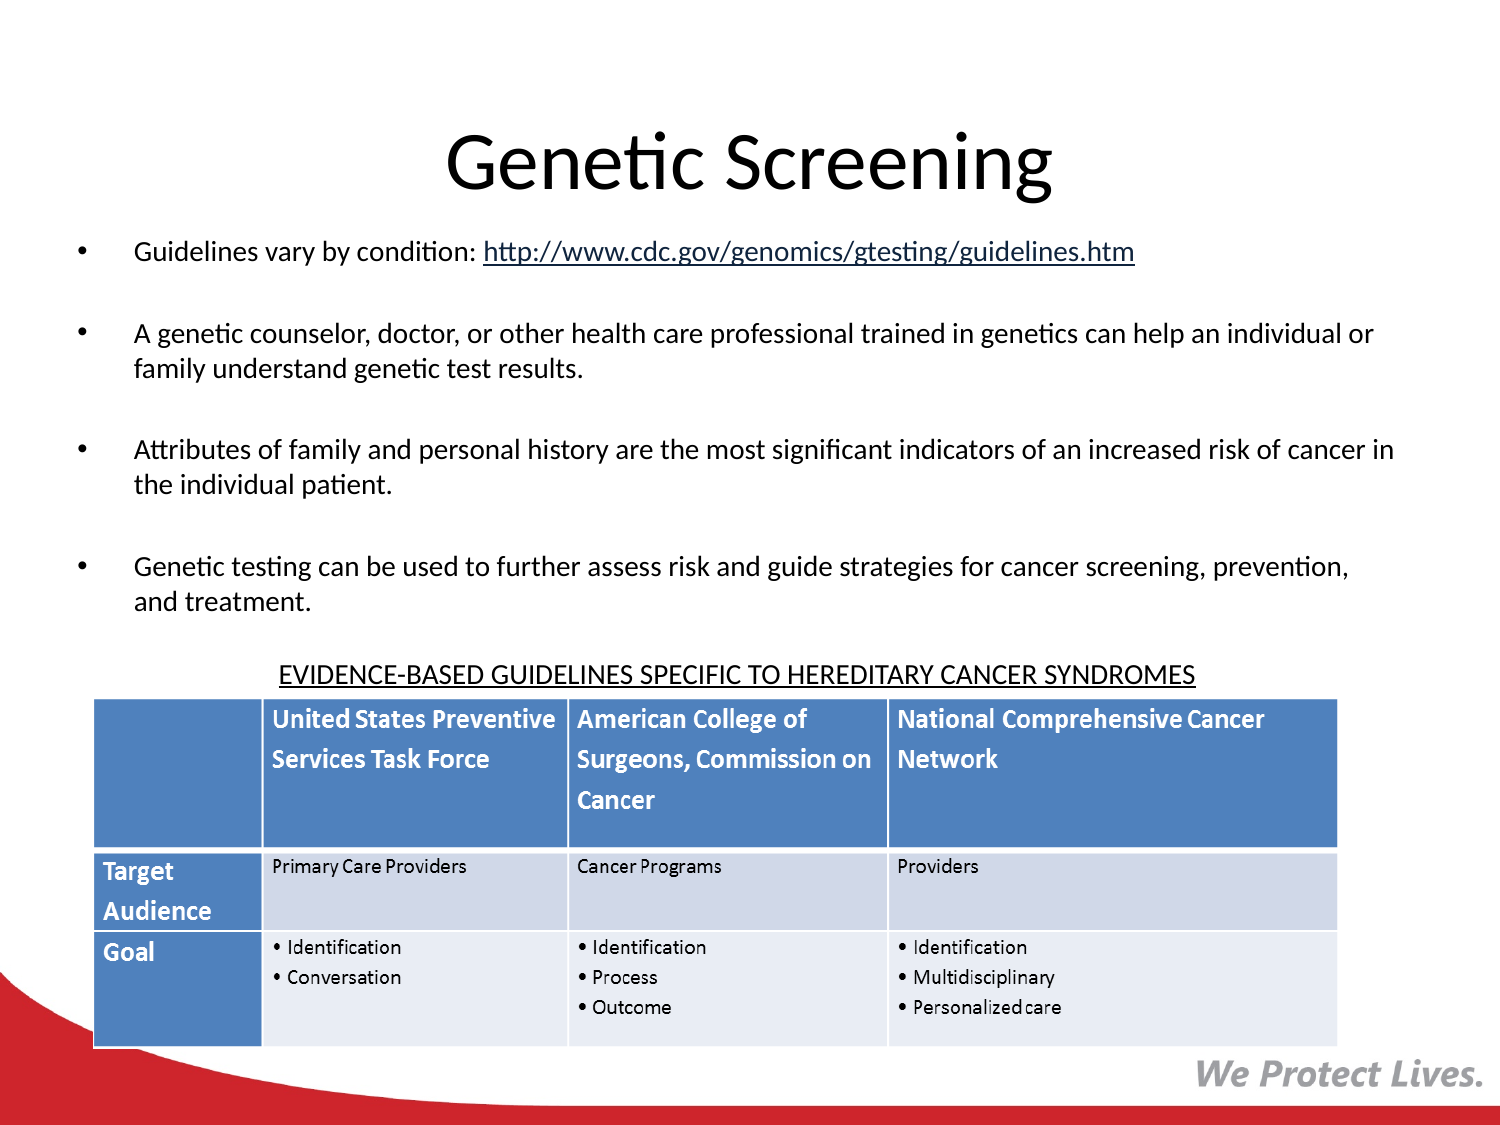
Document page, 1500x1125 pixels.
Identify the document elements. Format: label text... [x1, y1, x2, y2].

picture [0, 0, 1500, 1125]
list Guidelines vary by condition: http://www.cdc.gov/genomics/gtesting/guidelines.htm A genetic counselor, doctor, or other health care professional trained in genetics can help an individual or family understand genetic test results. Attributes of family and personal history are the most significant indicators of an increased risk of cancer in the individual patient. Genetic testing can be used to further assess risk and guide strategies for cancer screening, prevention, and treatment. EVIDENCE-BASED GUIDELINES SPECIFIC TO HEREDITARY CANCER SYNDROMES [62, 224, 1413, 968]
title Genetic Screening [24, 75, 1475, 238]
